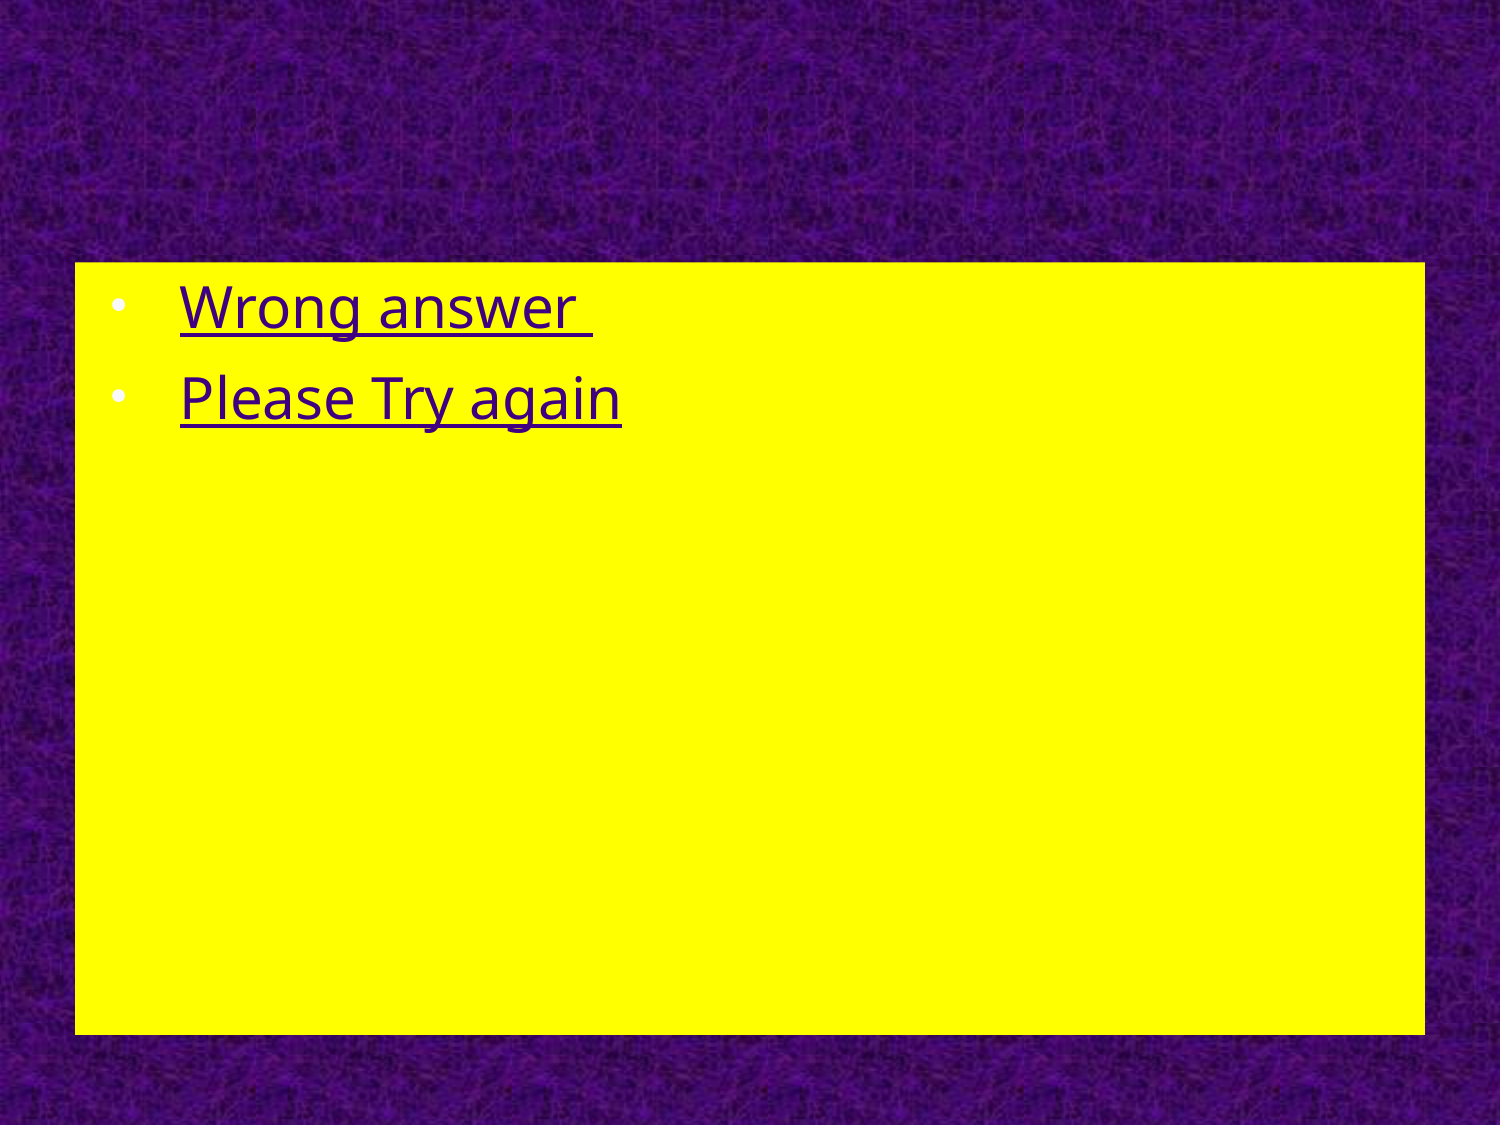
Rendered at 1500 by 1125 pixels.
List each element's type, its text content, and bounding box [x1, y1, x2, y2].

list Wrong answer Please Try again [75, 262, 1425, 1035]
picture [0, 0, 1500, 1125]
